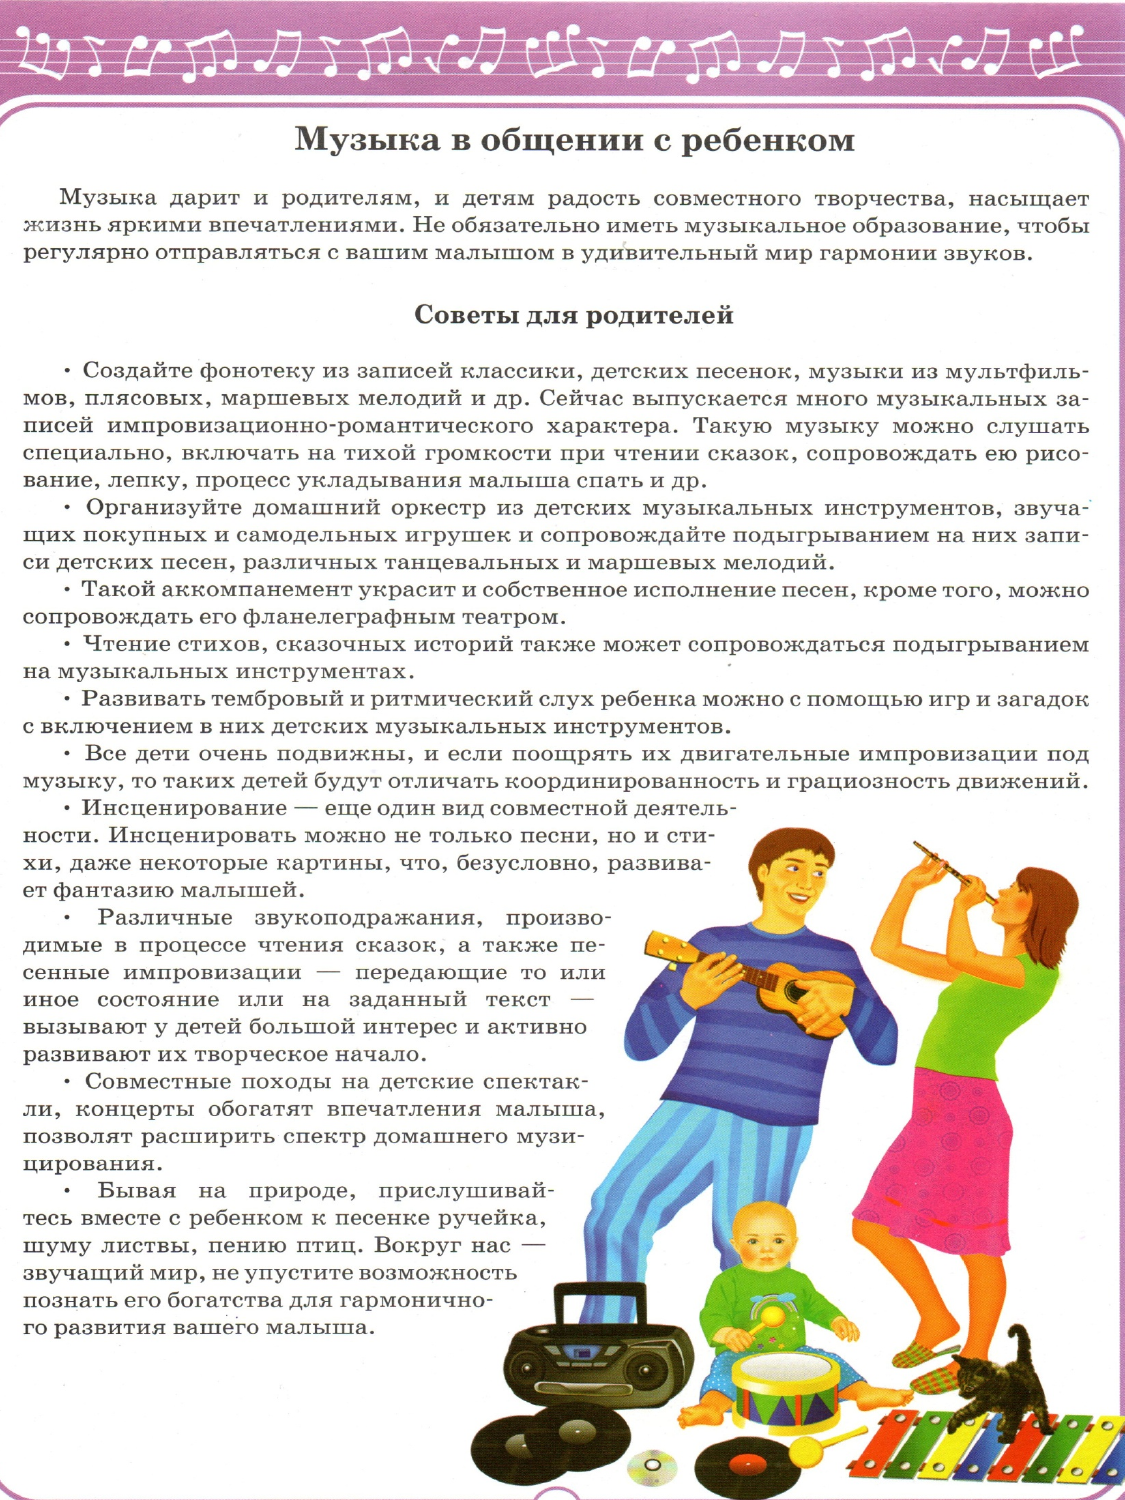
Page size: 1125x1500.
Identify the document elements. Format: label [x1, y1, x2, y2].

text_box [0, 0, 1125, 1500]
